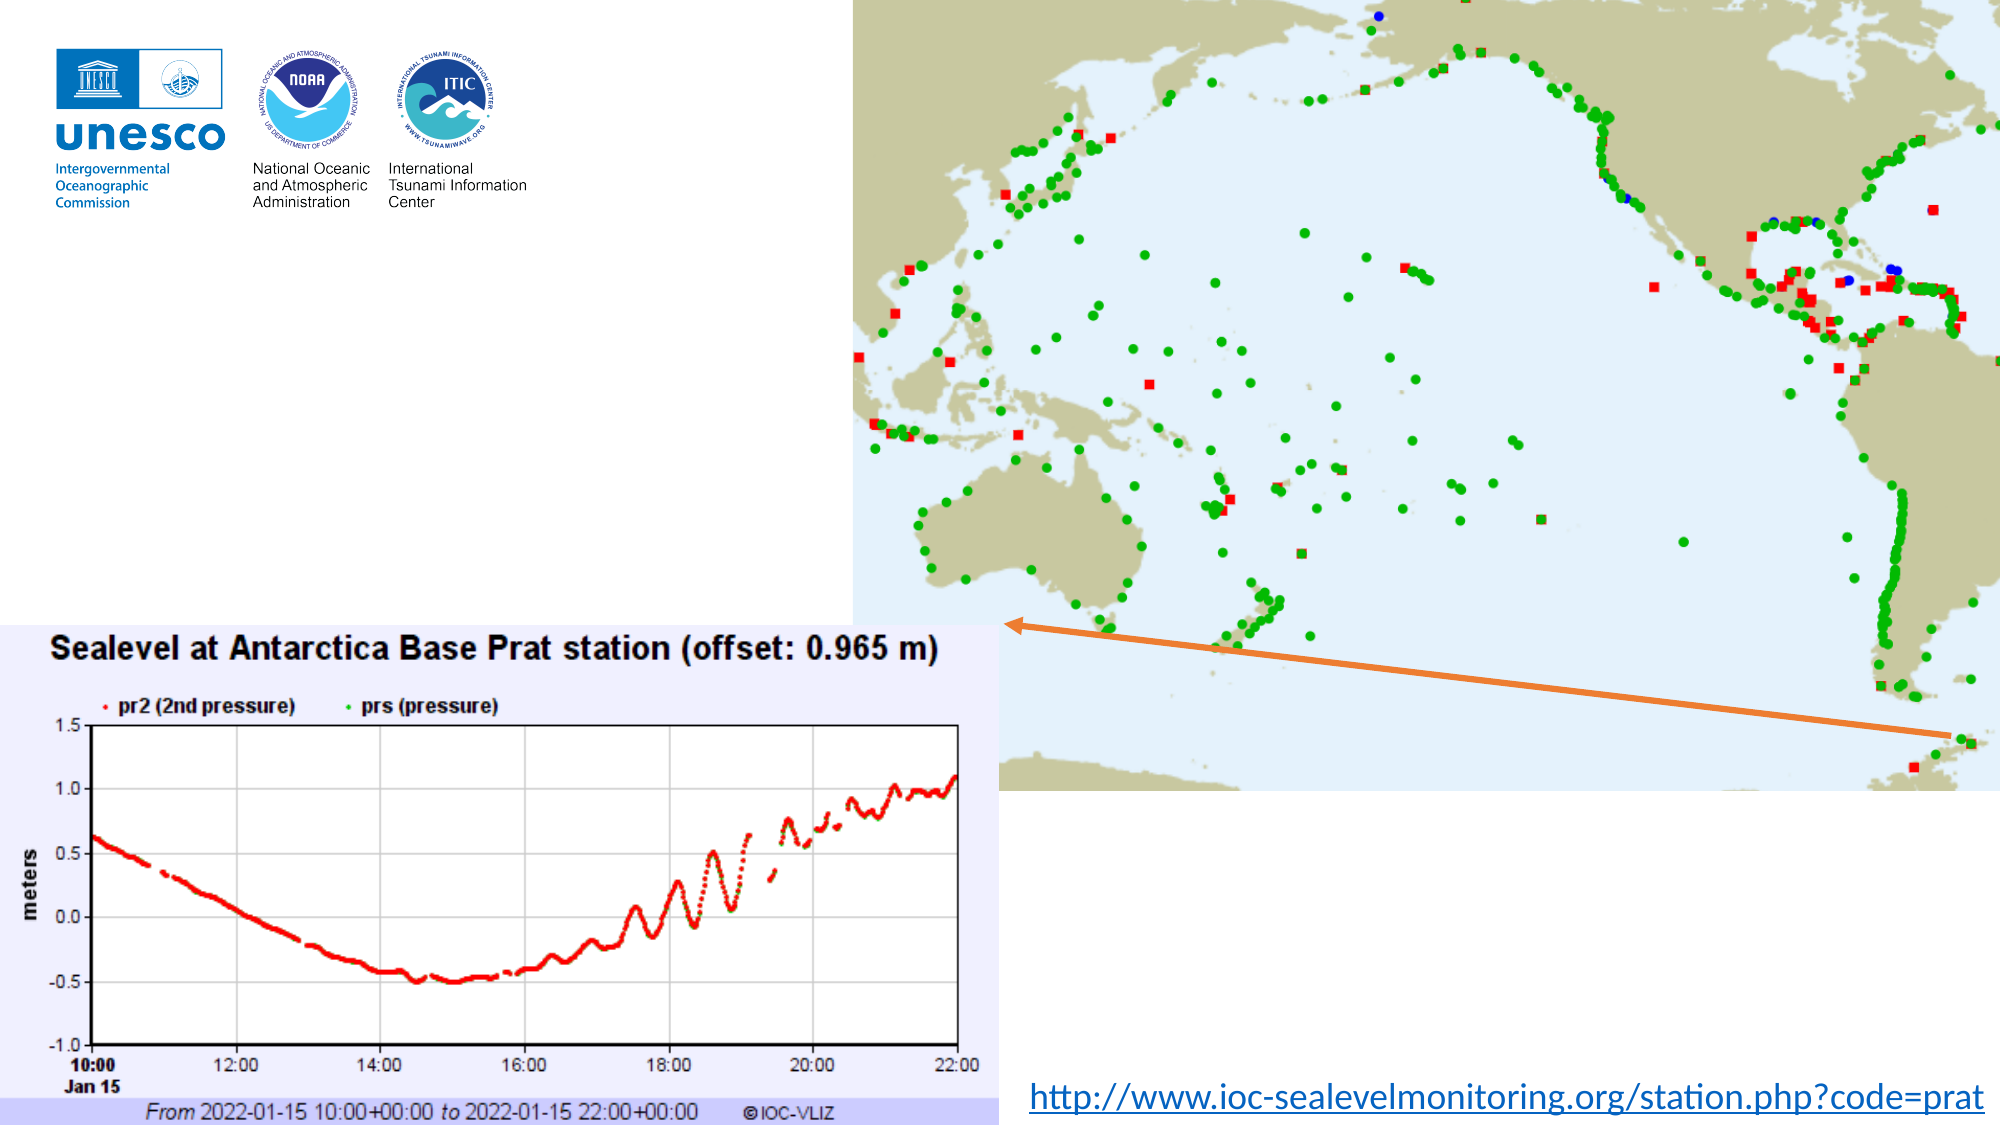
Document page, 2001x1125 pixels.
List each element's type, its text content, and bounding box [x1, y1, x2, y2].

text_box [1003, 623, 1952, 736]
picture [43, 35, 527, 221]
picture [0, 0, 2000, 1125]
text_box http://www.ioc-sealevelmonitoring.org/station.php?code=prat [999, 1064, 2000, 1125]
